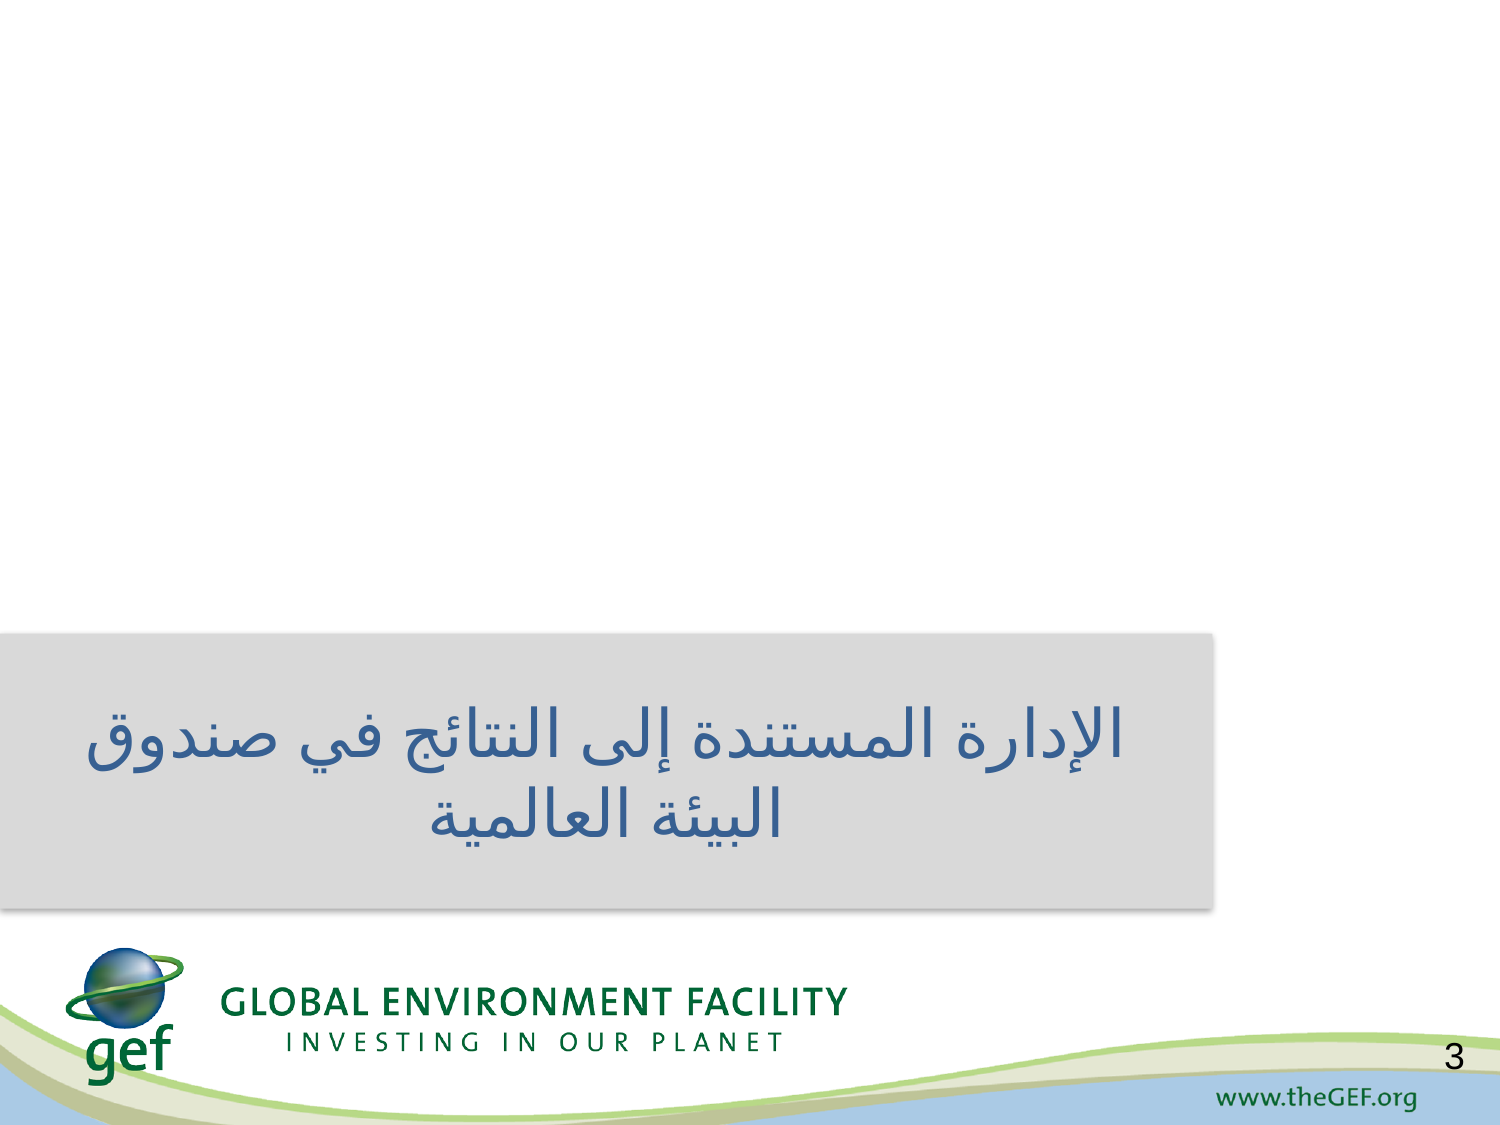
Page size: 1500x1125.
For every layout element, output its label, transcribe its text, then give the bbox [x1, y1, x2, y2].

picture [0, 920, 1500, 1125]
slide_number 3 [1417, 1012, 1500, 1095]
text_box الإدارة المستندة إلى النتائج في صندوق البيئة العالمية [0, 633, 1213, 909]
